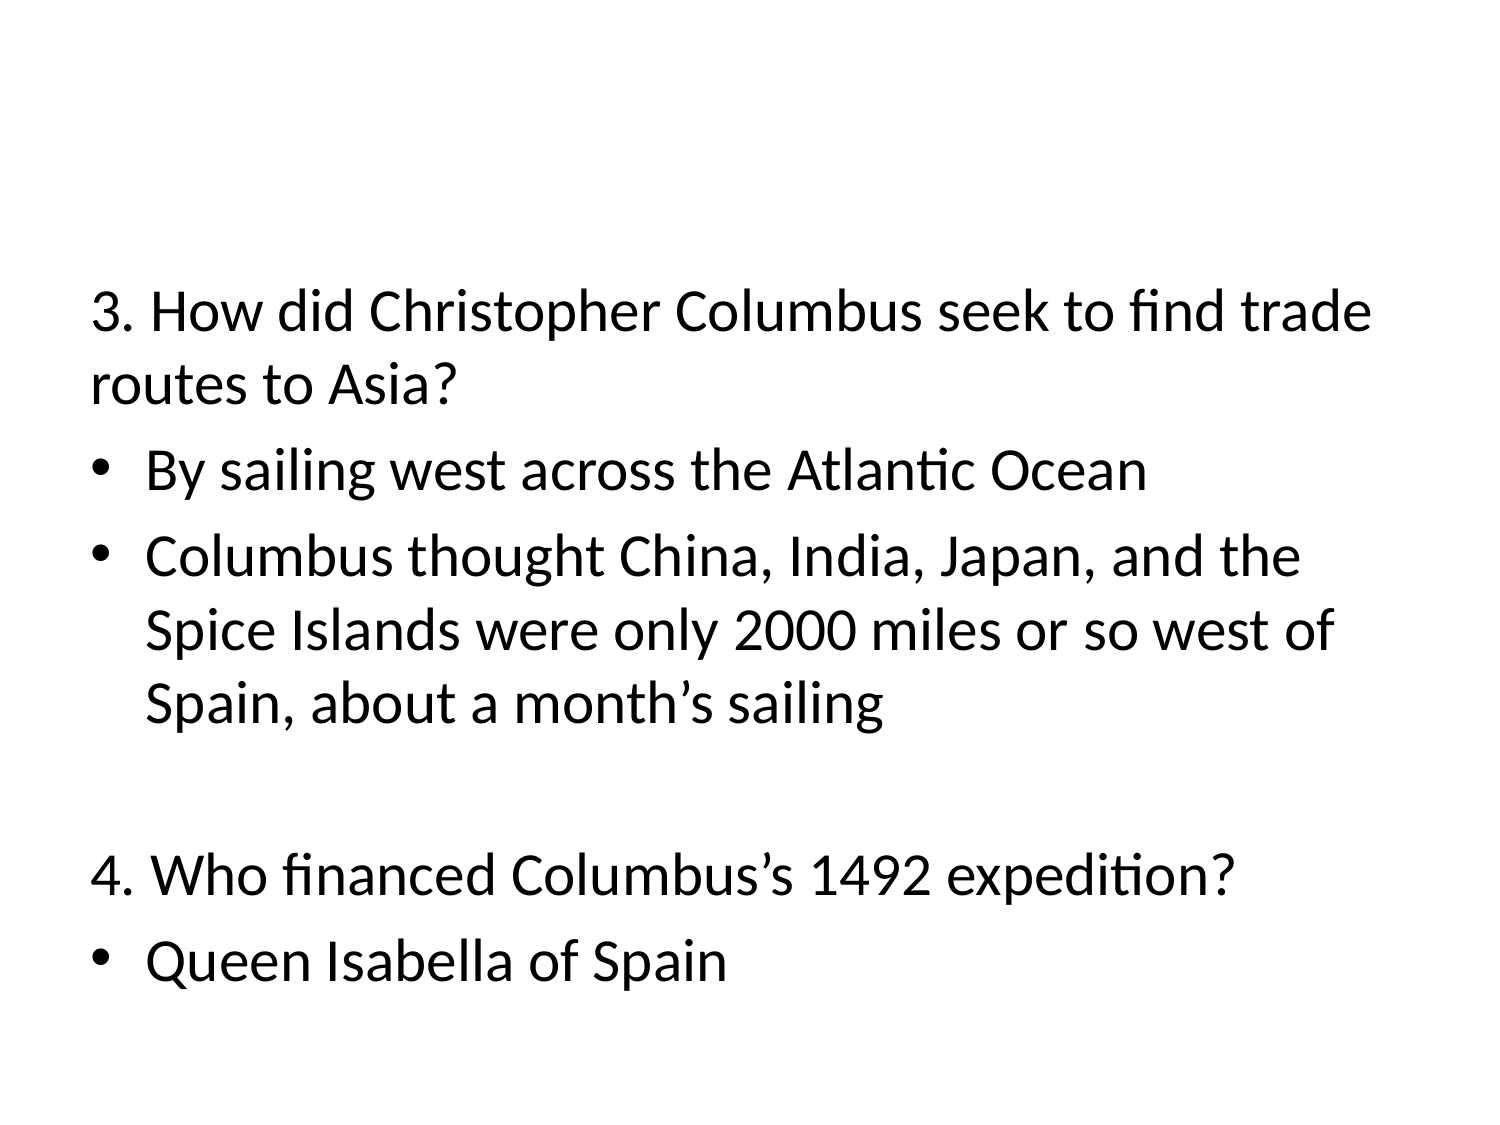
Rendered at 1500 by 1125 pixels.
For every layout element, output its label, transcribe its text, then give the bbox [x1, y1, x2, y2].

list 3. How did Christopher Columbus seek to find trade routes to Asia? By sailing west across the Atlantic Ocean Columbus thought China, India, Japan, and the Spice Islands were only 2000 miles or so west of Spain, about a month’s sailing 4. Who financed Columbus’s 1492 expedition? Queen Isabella of Spain [75, 262, 1425, 1005]
